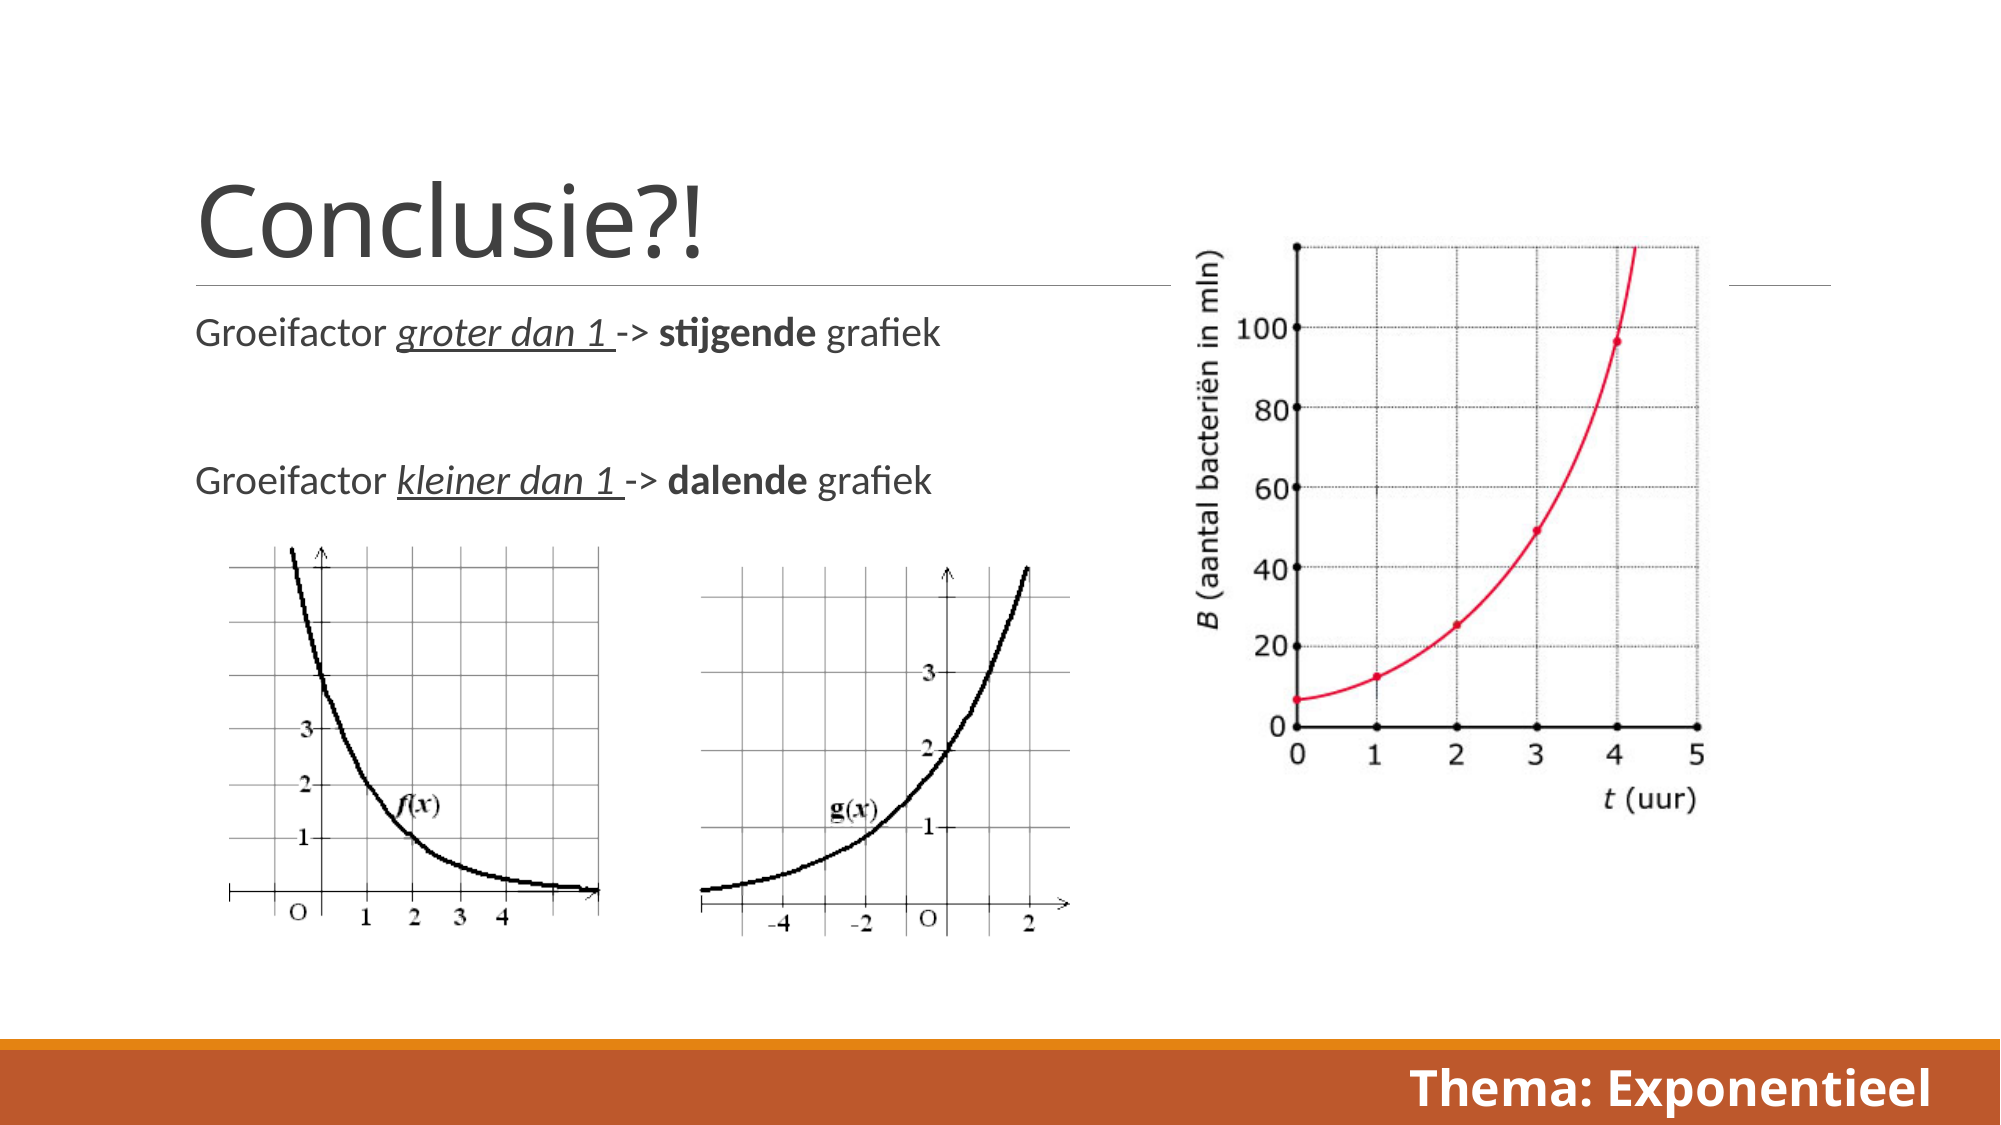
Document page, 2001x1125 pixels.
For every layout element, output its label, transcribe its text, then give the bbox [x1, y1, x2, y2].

text_box Thema: Exponentieel Verband [1356, 1049, 1986, 1125]
title Conclusie?! [180, 47, 1830, 285]
list Groeifactor groter dan 1 -> stijgende grafiek Groeifactor kleiner dan 1 -> dalende grafiek [180, 302, 1830, 963]
picture [228, 544, 1071, 938]
picture [1171, 236, 1729, 820]
